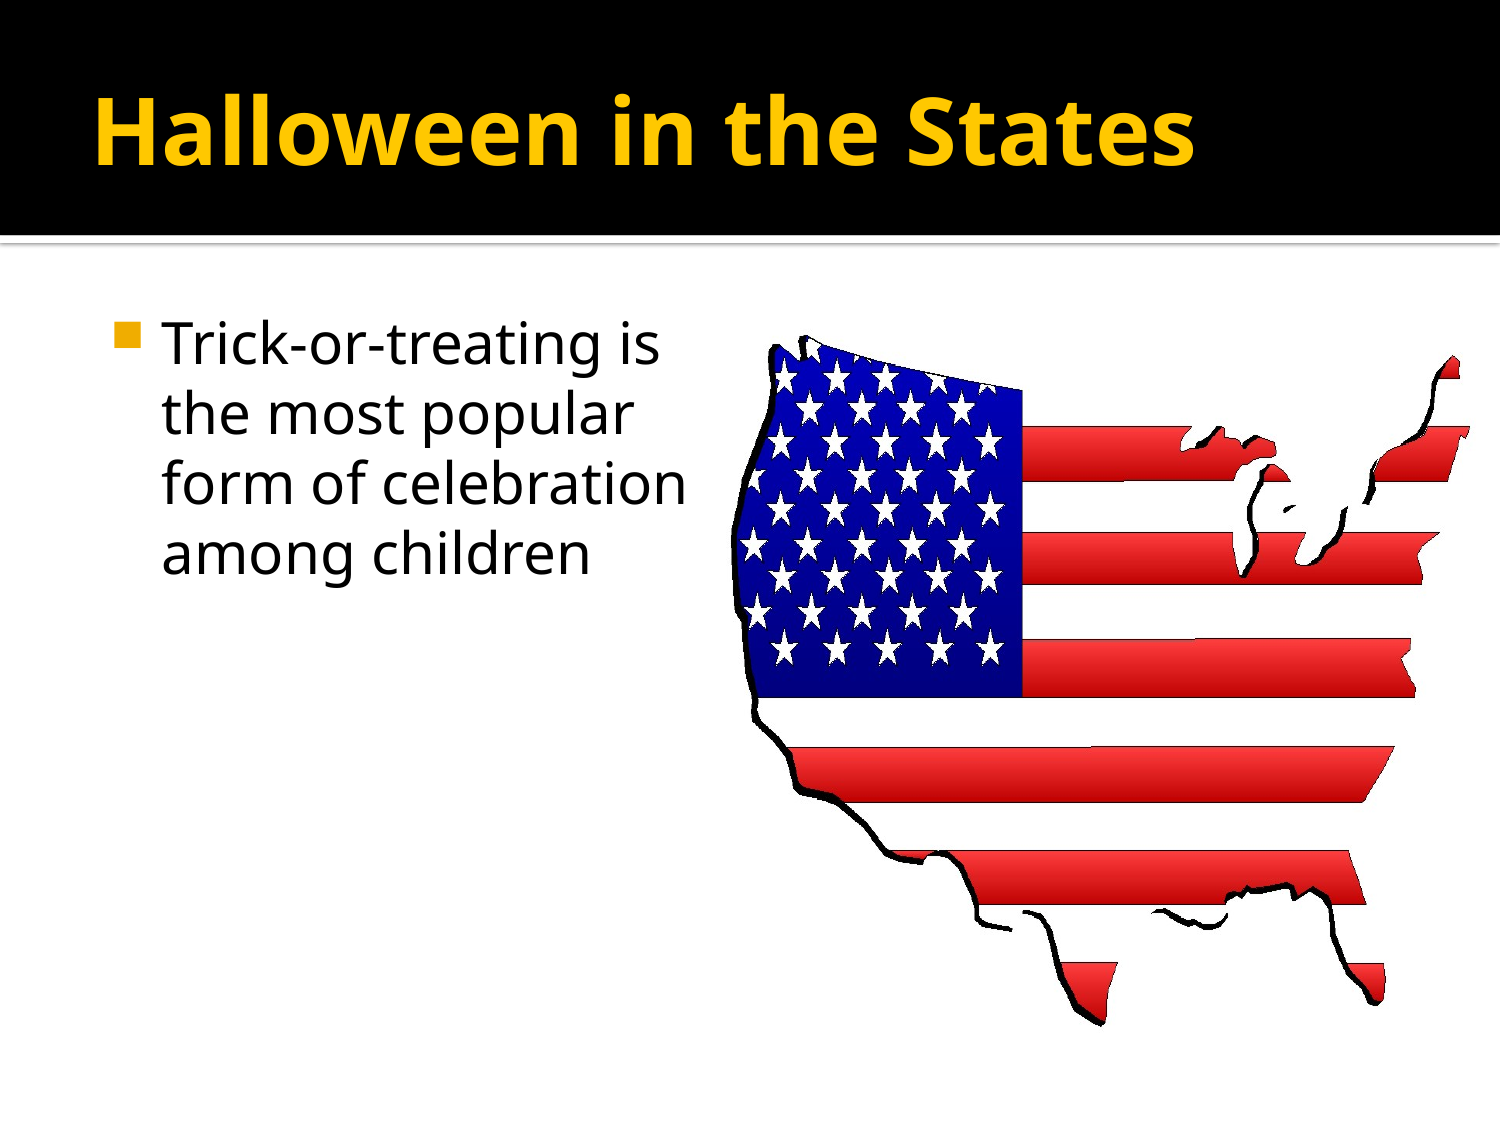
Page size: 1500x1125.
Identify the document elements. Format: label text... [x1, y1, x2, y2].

title Halloween in the States [75, 24, 1425, 231]
list Trick-or-treating is the most popular form of celebration among children [74, 290, 703, 1050]
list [707, 287, 1500, 1075]
